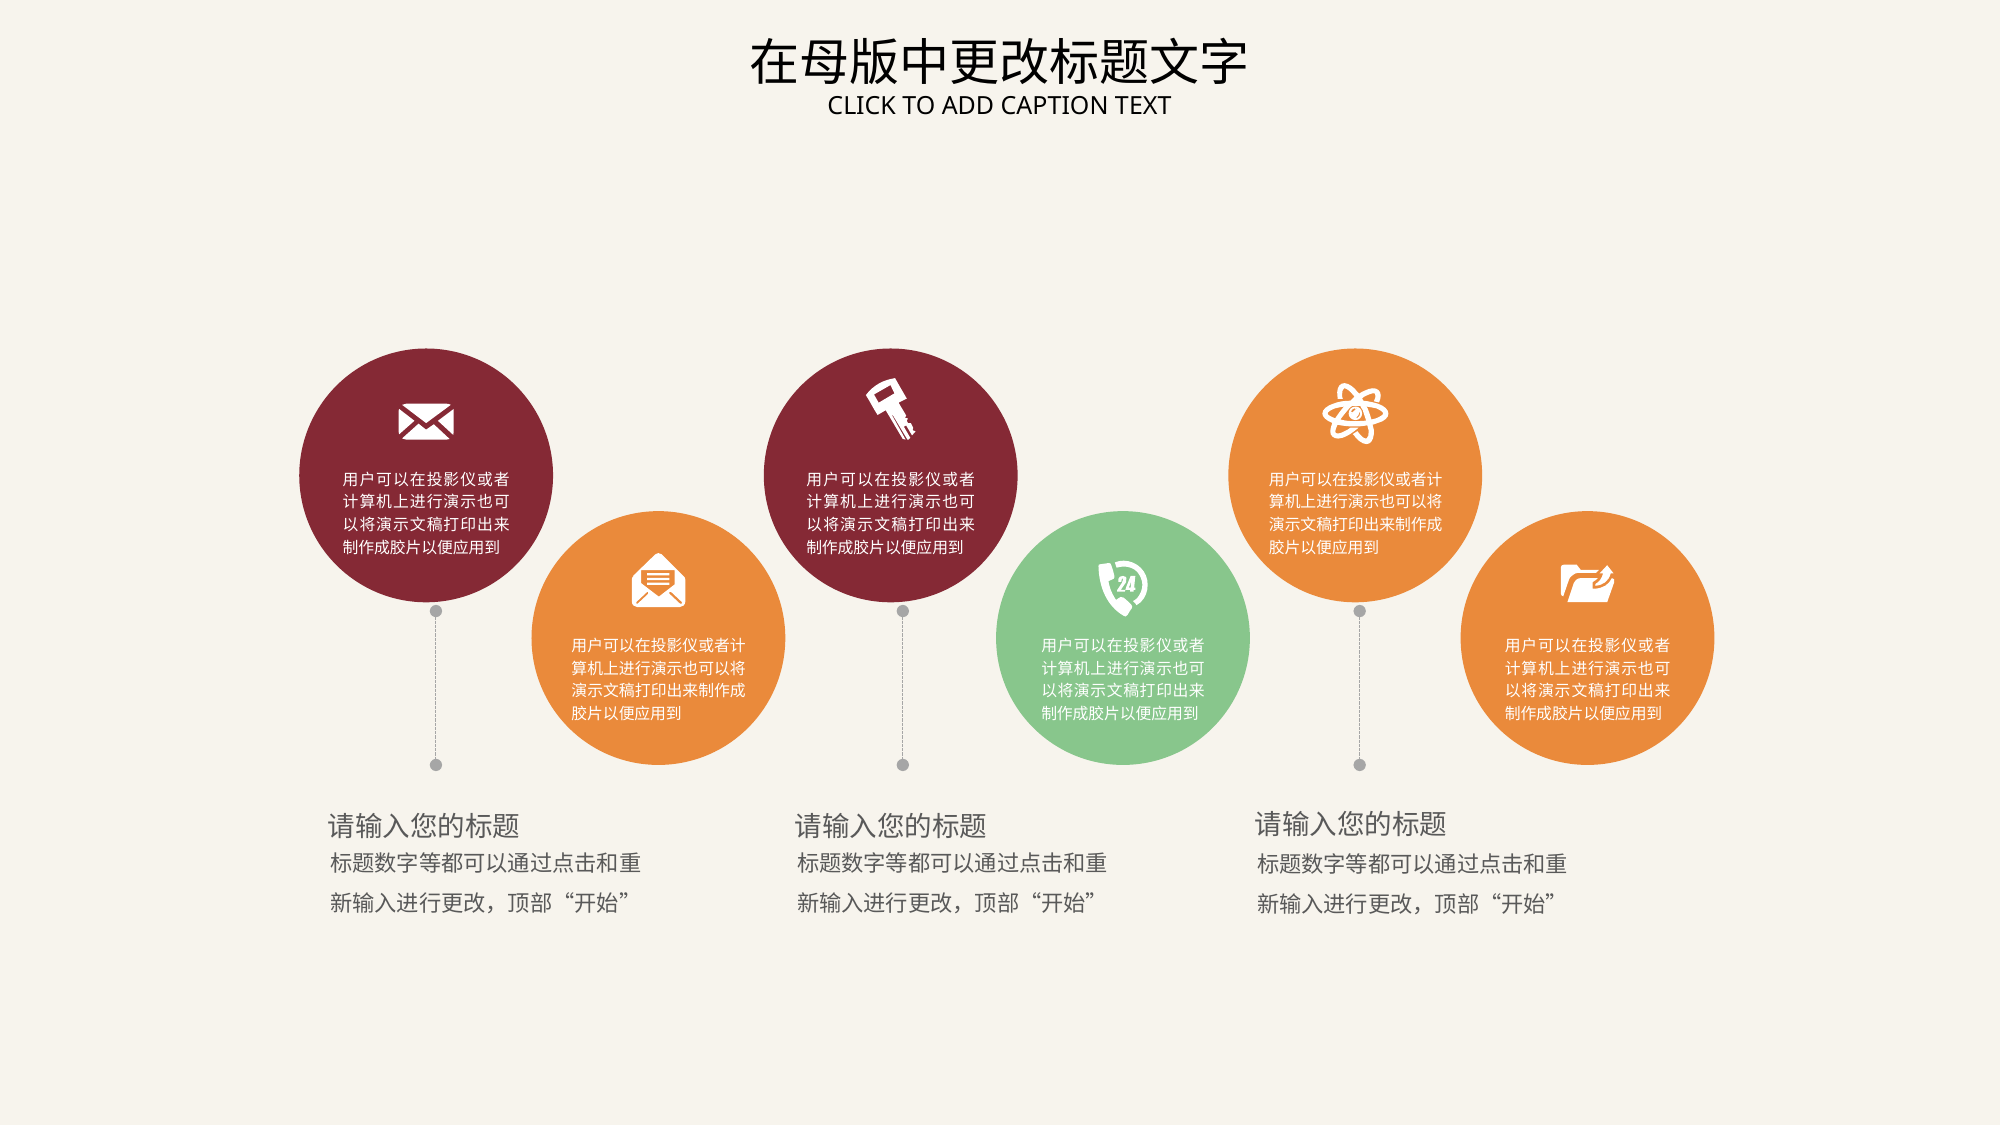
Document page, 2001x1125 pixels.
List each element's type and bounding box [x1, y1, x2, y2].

text_box [1254, 799, 1584, 914]
text_box [1228, 348, 1483, 603]
text_box [327, 801, 657, 913]
text_box [794, 801, 1124, 913]
text_box [1460, 511, 1715, 765]
text_box [531, 511, 786, 765]
text_box [763, 348, 1018, 603]
text_box [299, 348, 554, 603]
text_box [996, 511, 1250, 765]
